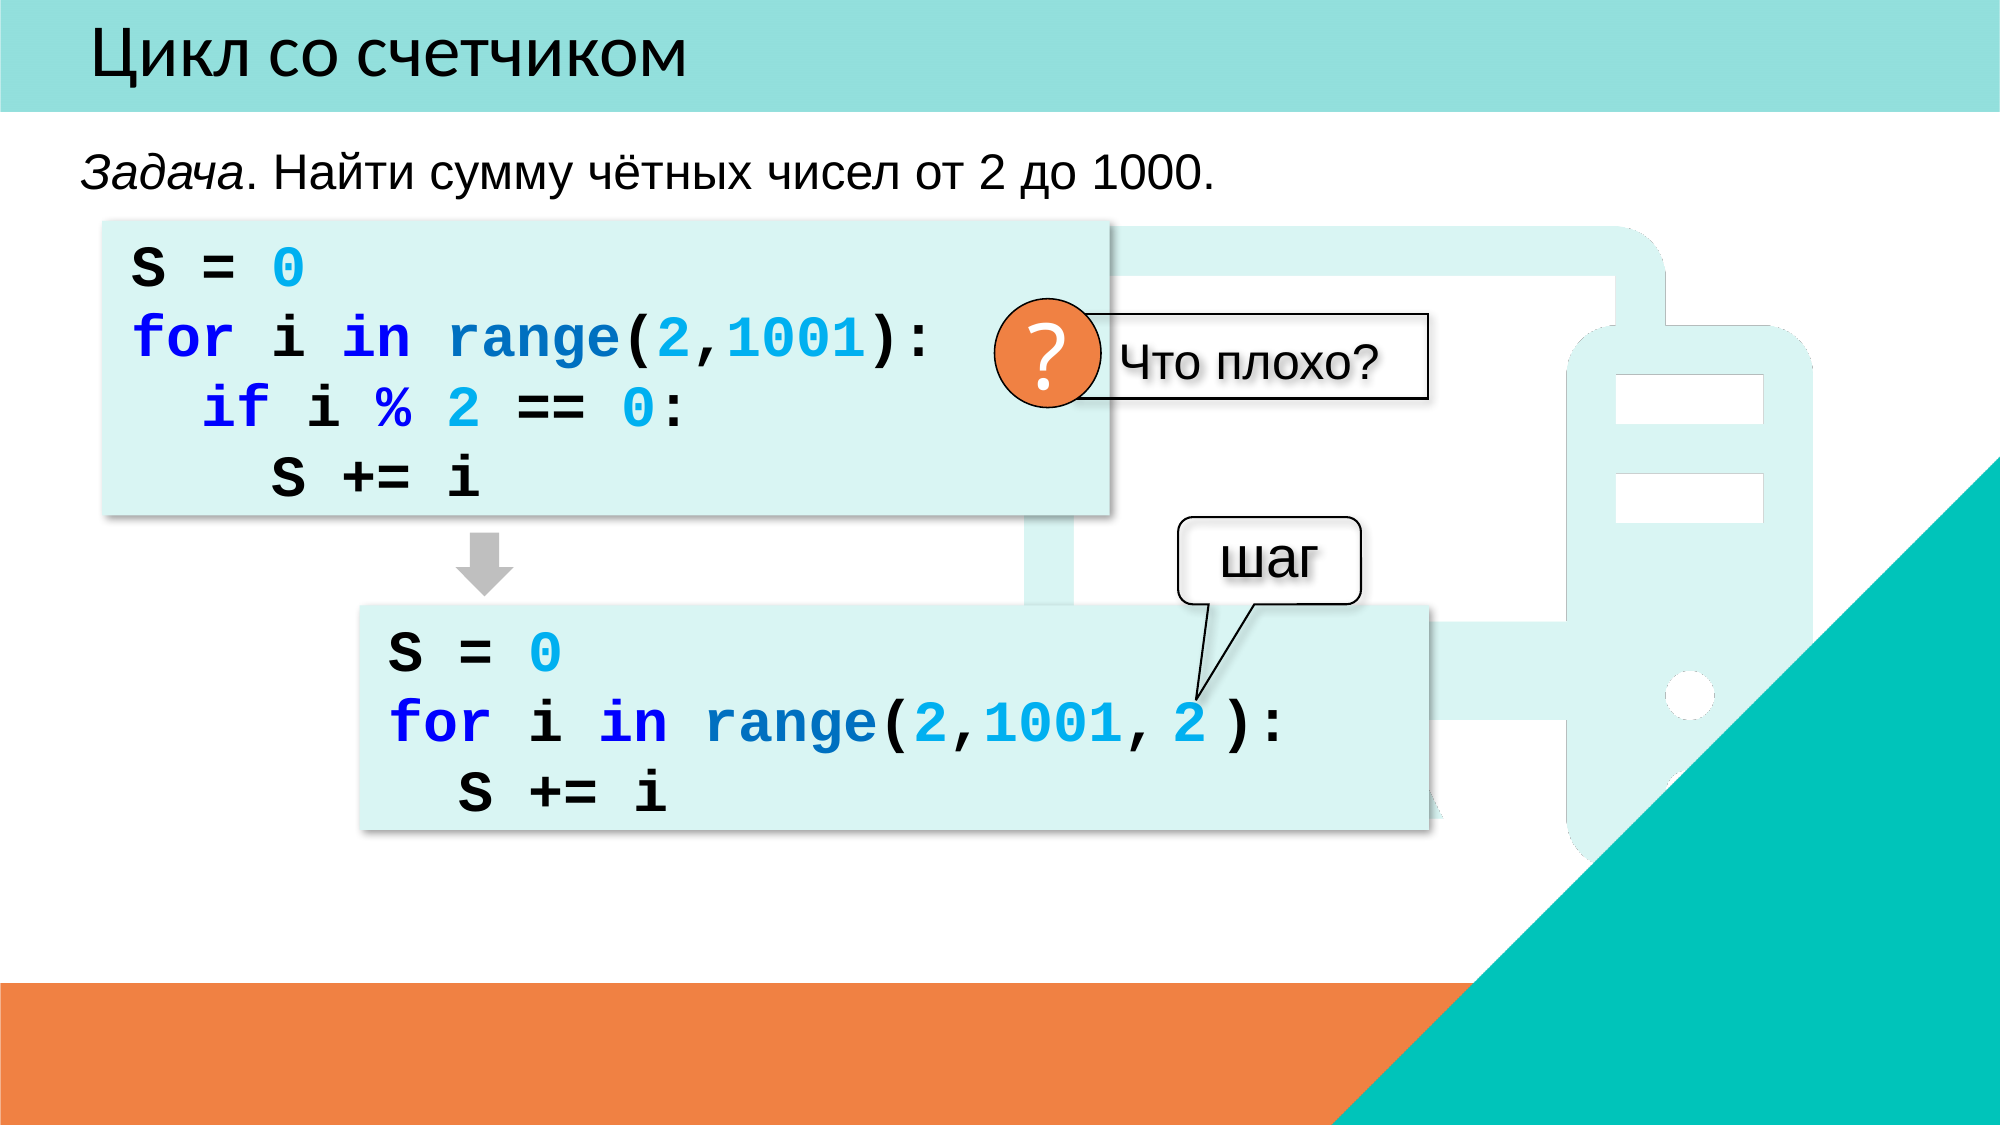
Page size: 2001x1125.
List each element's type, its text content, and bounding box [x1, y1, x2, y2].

text_box S = 0 for i in range(2,1001, 2 ): S += i [359, 605, 1024, 830]
picture [0, 226, 2000, 1125]
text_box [994, 298, 1429, 408]
picture [0, 0, 2000, 112]
text_box [455, 532, 514, 597]
picture [1030, 709, 1041, 735]
text_box Задача. Найти сумму чётных чисел от 2 до 1000. [65, 131, 1426, 207]
text_box S = 0 for i in range(2,1001): if i % 2 == 0: S += i [102, 220, 1110, 516]
